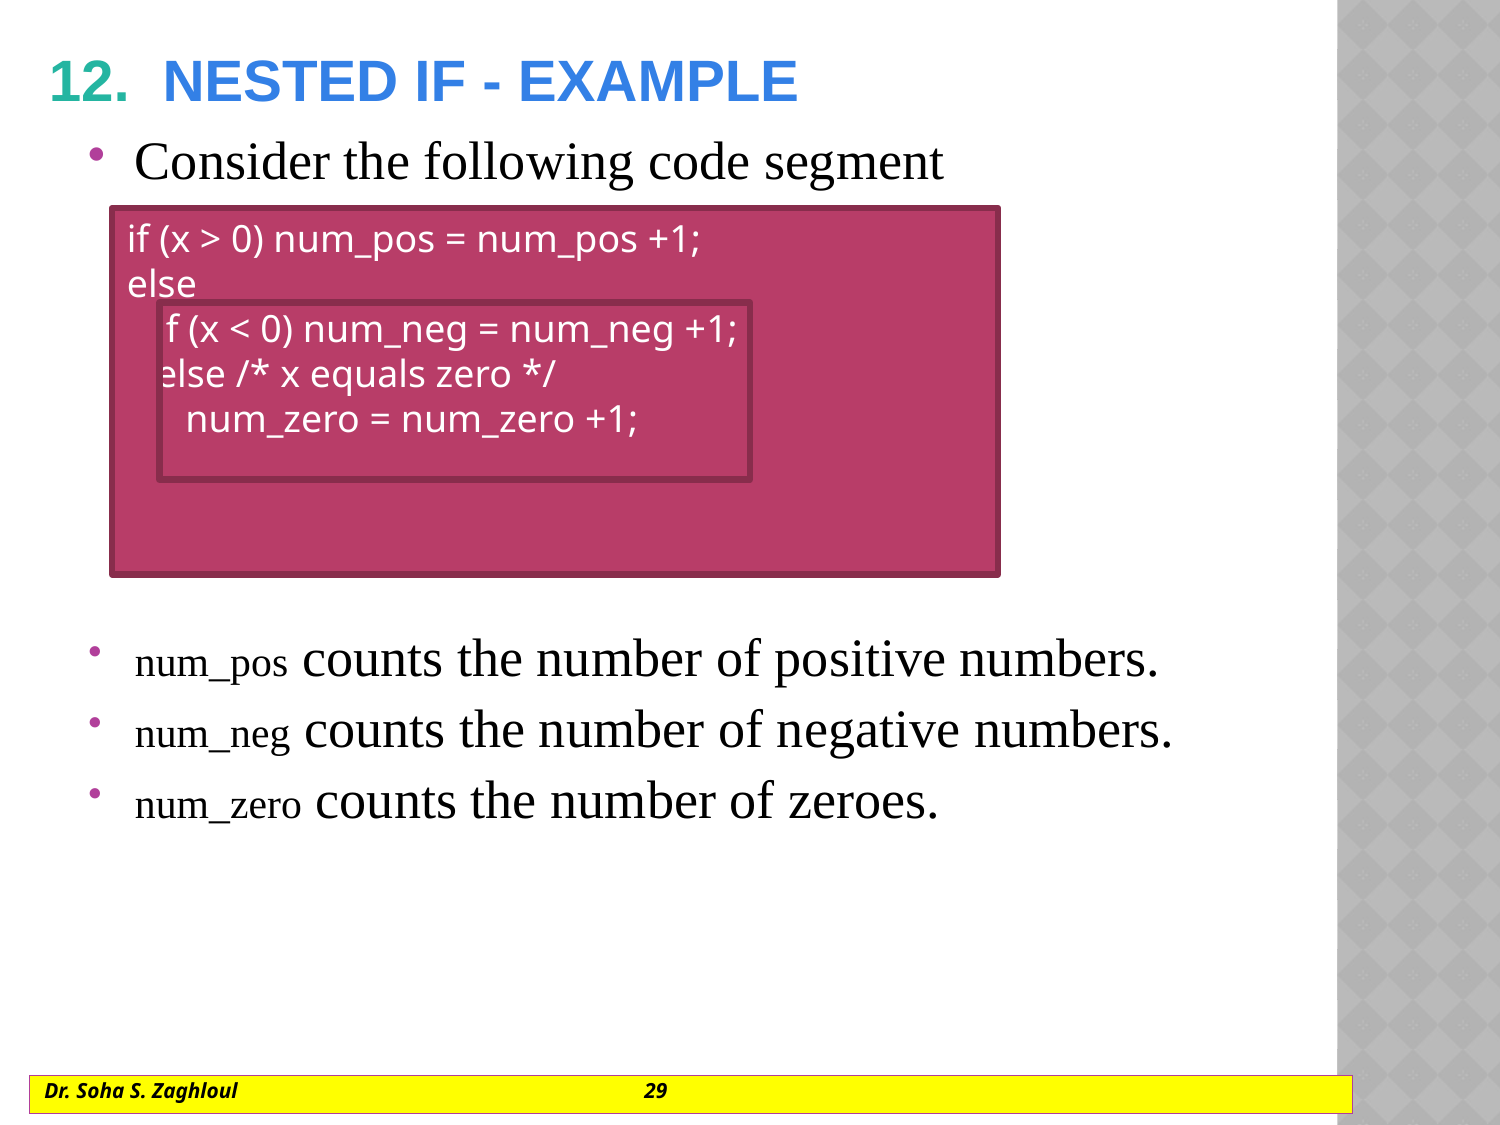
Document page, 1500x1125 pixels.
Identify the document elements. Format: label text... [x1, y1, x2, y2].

text_box Dr. Soha S. Zaghloul 29 [29, 1075, 1353, 1114]
list Consider the following code segment num_pos counts the number of positive numbers. num_neg counts the number of negative numbers. num_zero counts the number of zeroes. [75, 125, 1341, 1059]
title 12. NESTED IF - EXAMPLE [41, 30, 1447, 114]
text_box if (x > 0) num_pos = num_pos +1; else if (x < 0) num_neg = num_neg +1; else /* x equals zero */ num_zero = num_zero +1; [109, 205, 1001, 578]
text_box [156, 299, 753, 483]
